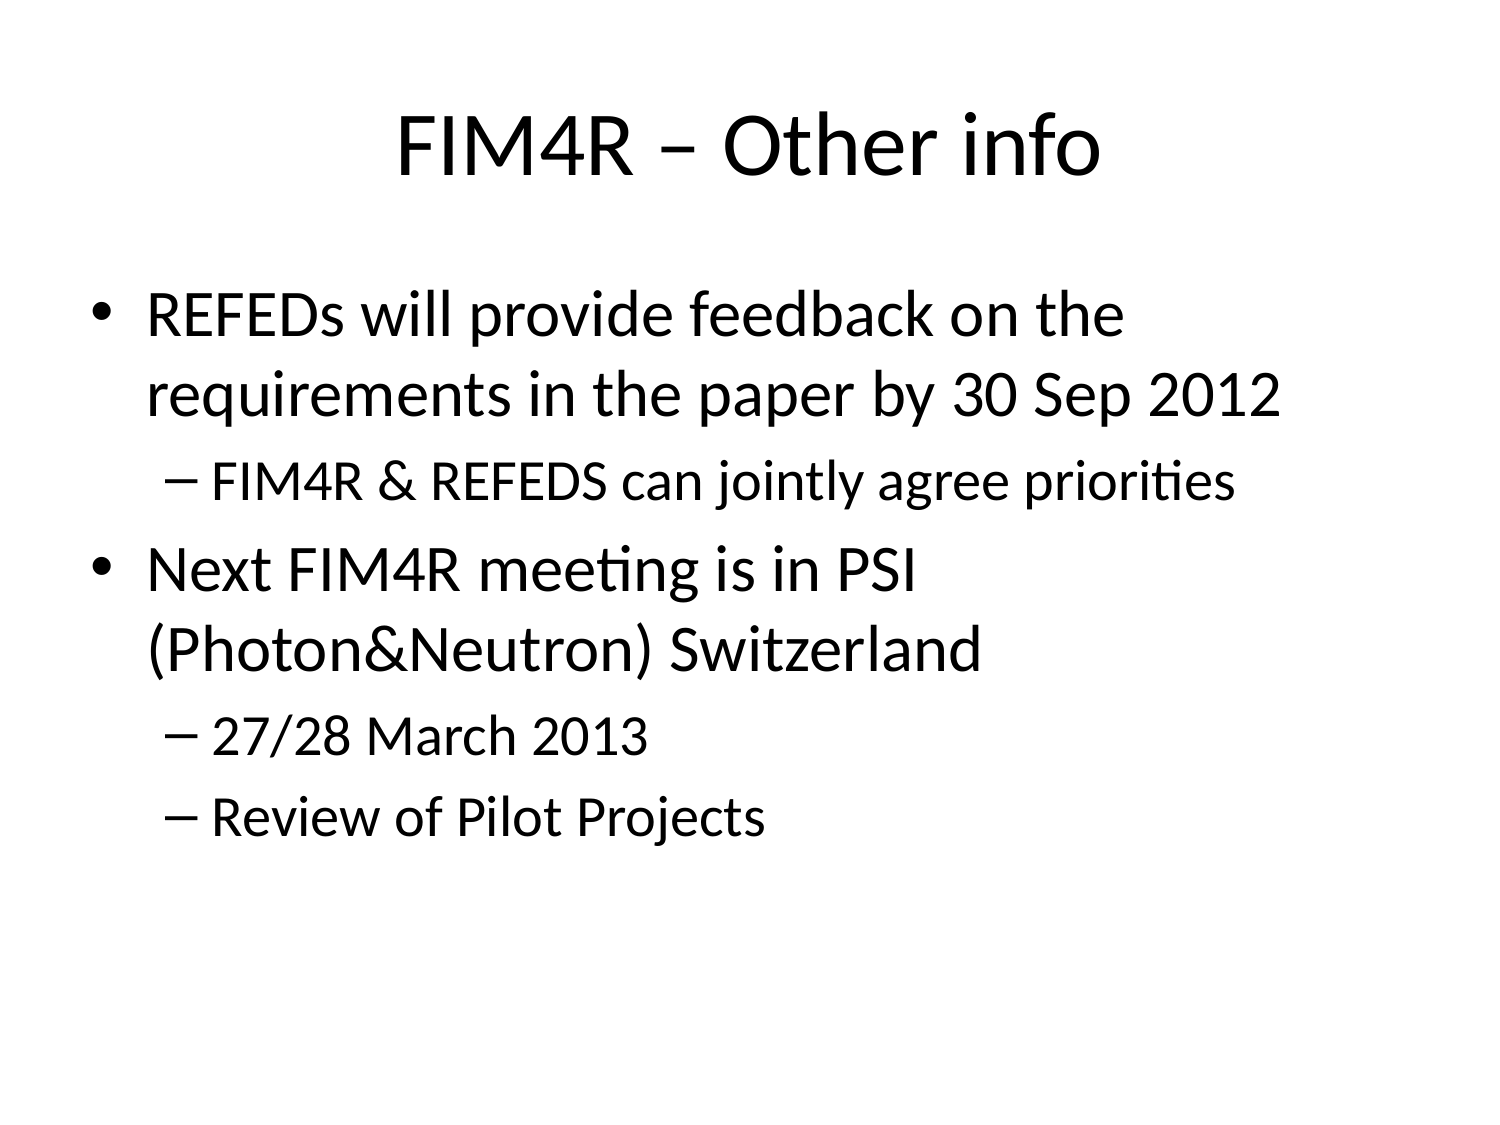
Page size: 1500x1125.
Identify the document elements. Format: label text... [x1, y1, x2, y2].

title FIM4R – Other info [75, 45, 1425, 233]
list REFEDs will provide feedback on the requirements in the paper by 30 Sep 2012 FIM4R & REFEDS can jointly agree priorities Next FIM4R meeting is in PSI (Photon&Neutron) Switzerland 27/28 March 2013 Review of Pilot Projects [75, 262, 1425, 1005]
